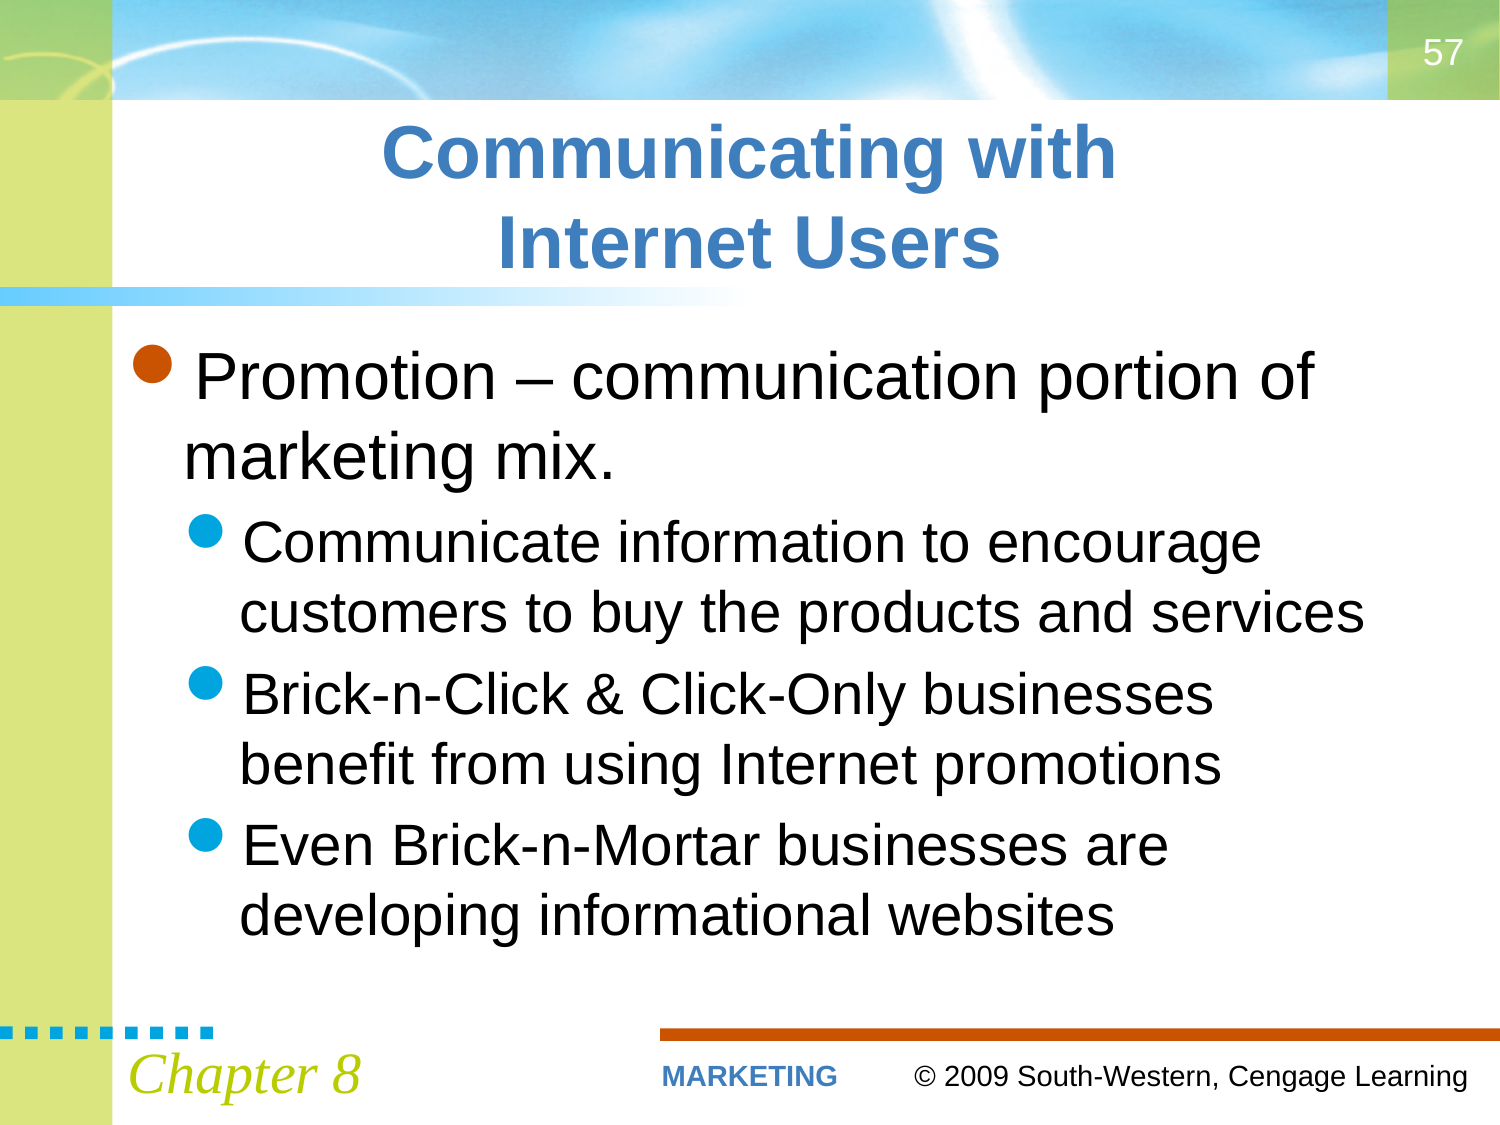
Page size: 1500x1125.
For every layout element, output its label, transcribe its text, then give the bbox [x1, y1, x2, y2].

footer Chapter 8 [112, 1012, 638, 1113]
slide_number 57 [1387, 0, 1500, 101]
title Communicating with Internet Users [112, 99, 1388, 288]
list Promotion – communication portion of marketing mix. Communicate information to encourage customers to buy the products and services Brick-n-Click & Click-Only businesses benefit from using Internet promotions Even Brick-n-Mortar businesses are developing informational websites [112, 324, 1388, 1001]
